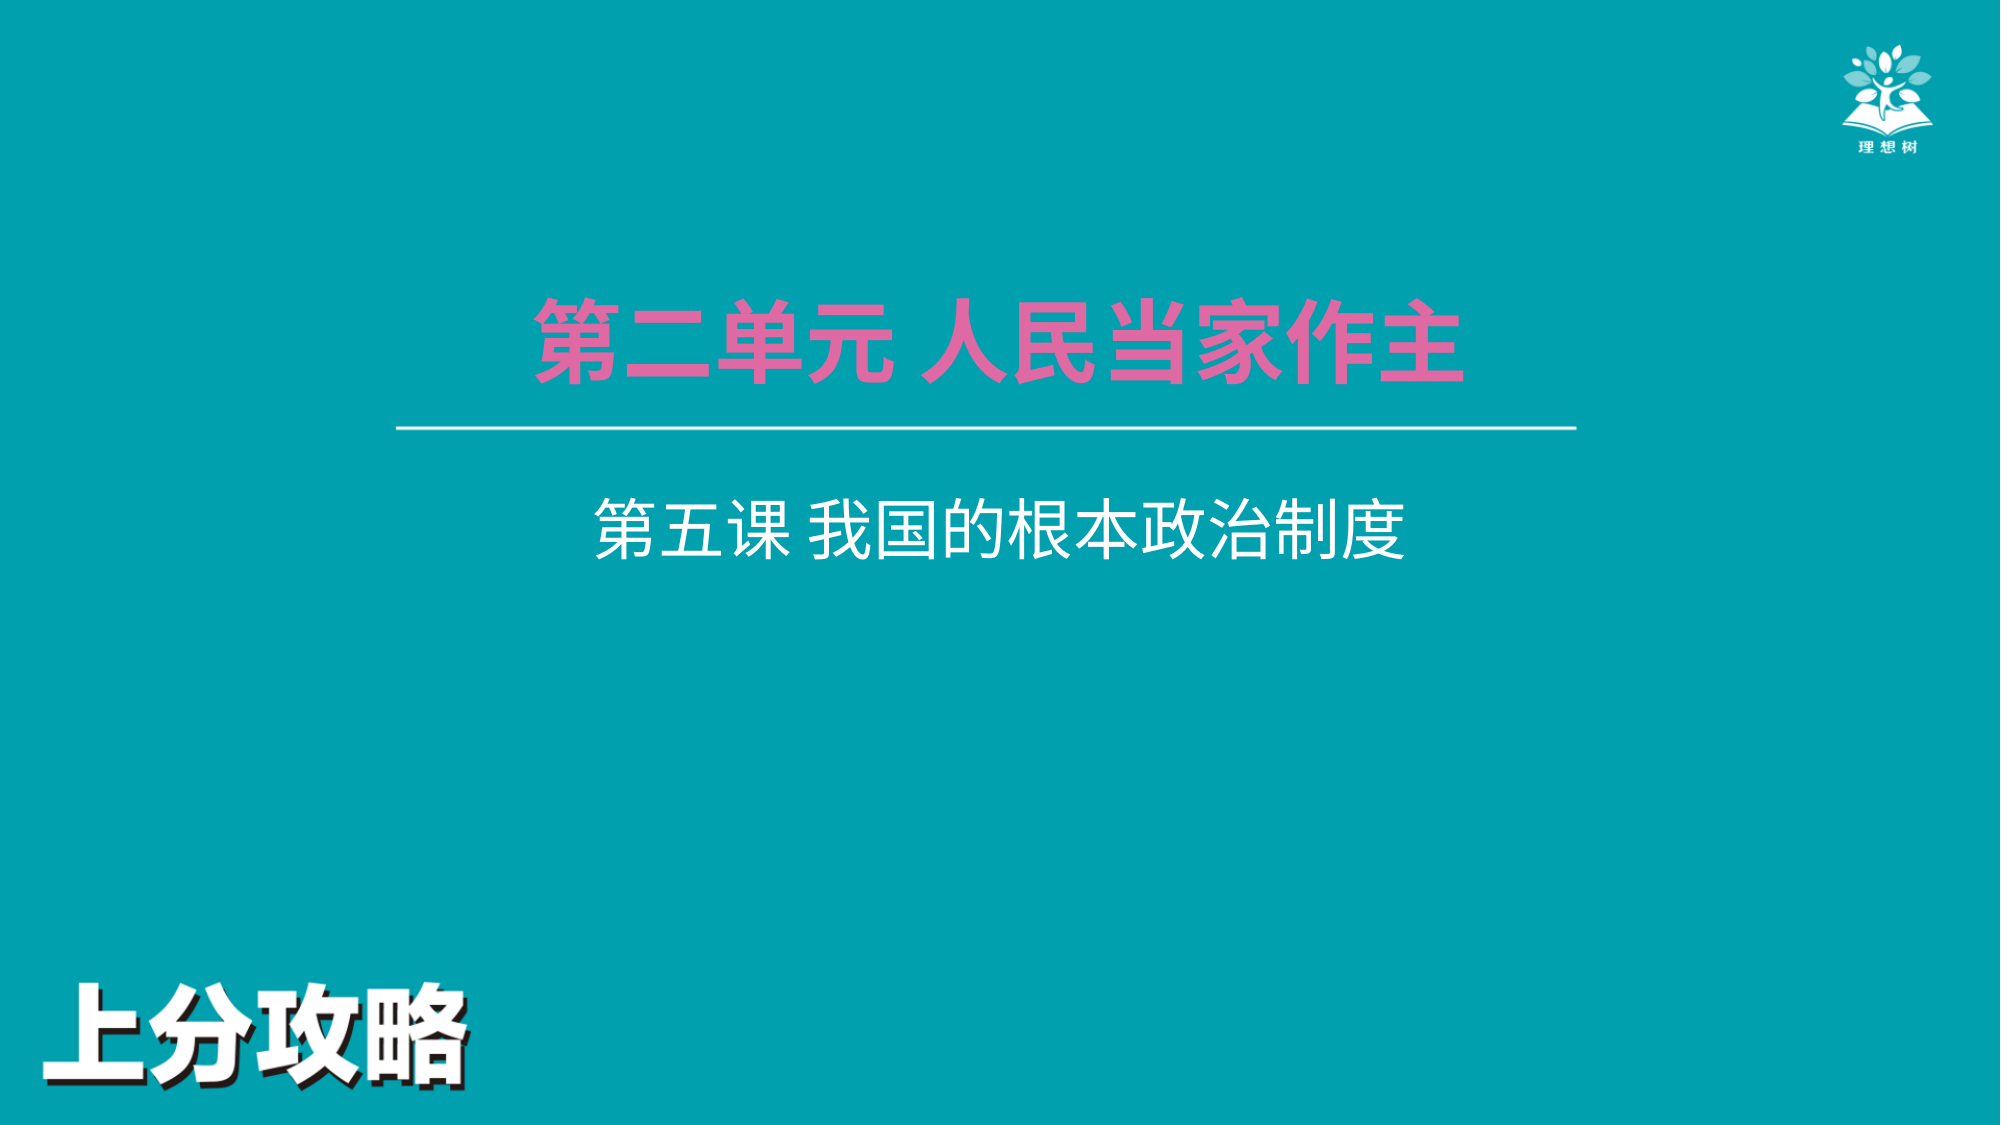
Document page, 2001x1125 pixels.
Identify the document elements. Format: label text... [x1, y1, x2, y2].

text_box 第五课 我国的根本政治制度 [0, 472, 2000, 579]
picture [0, 0, 2000, 265]
picture [0, 413, 2000, 472]
text_box 第二单元 人民当家作主 [0, 265, 2000, 413]
picture [0, 579, 2000, 1125]
